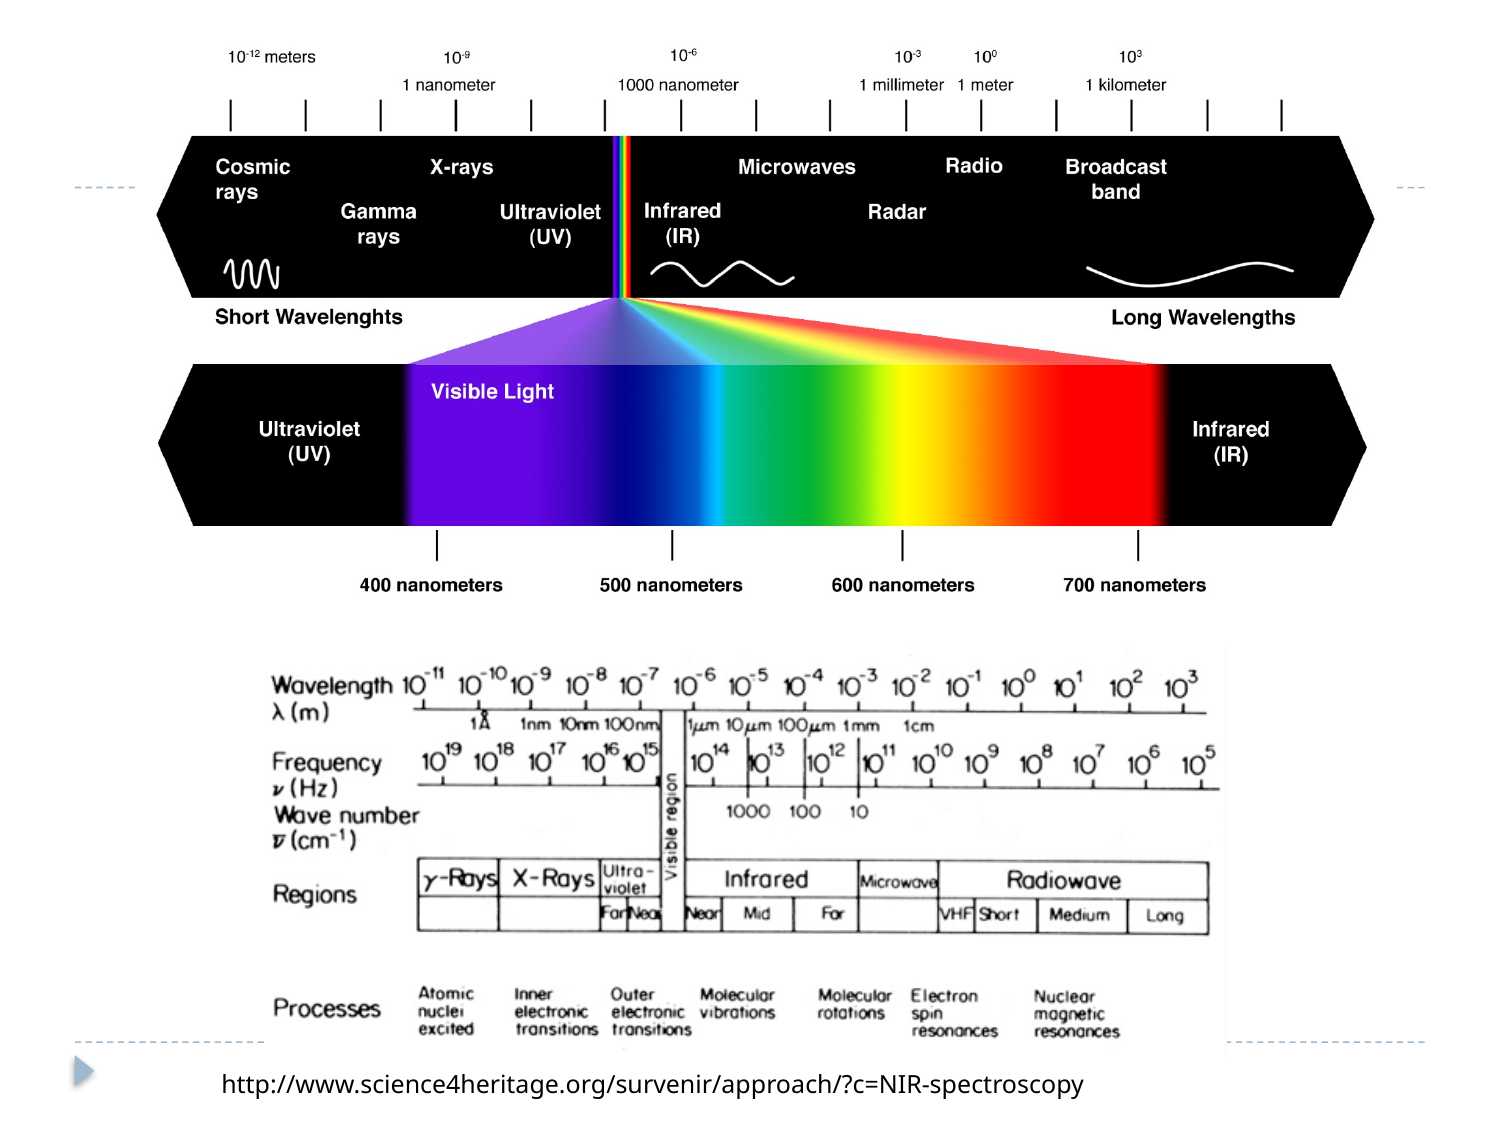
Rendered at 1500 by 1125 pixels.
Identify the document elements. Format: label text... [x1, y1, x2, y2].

picture [265, 647, 1227, 1060]
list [135, 30, 1393, 632]
text_box http://www.science4heritage.org/survenir/approach/?c=NIR-spectroscopy [206, 1060, 1435, 1106]
